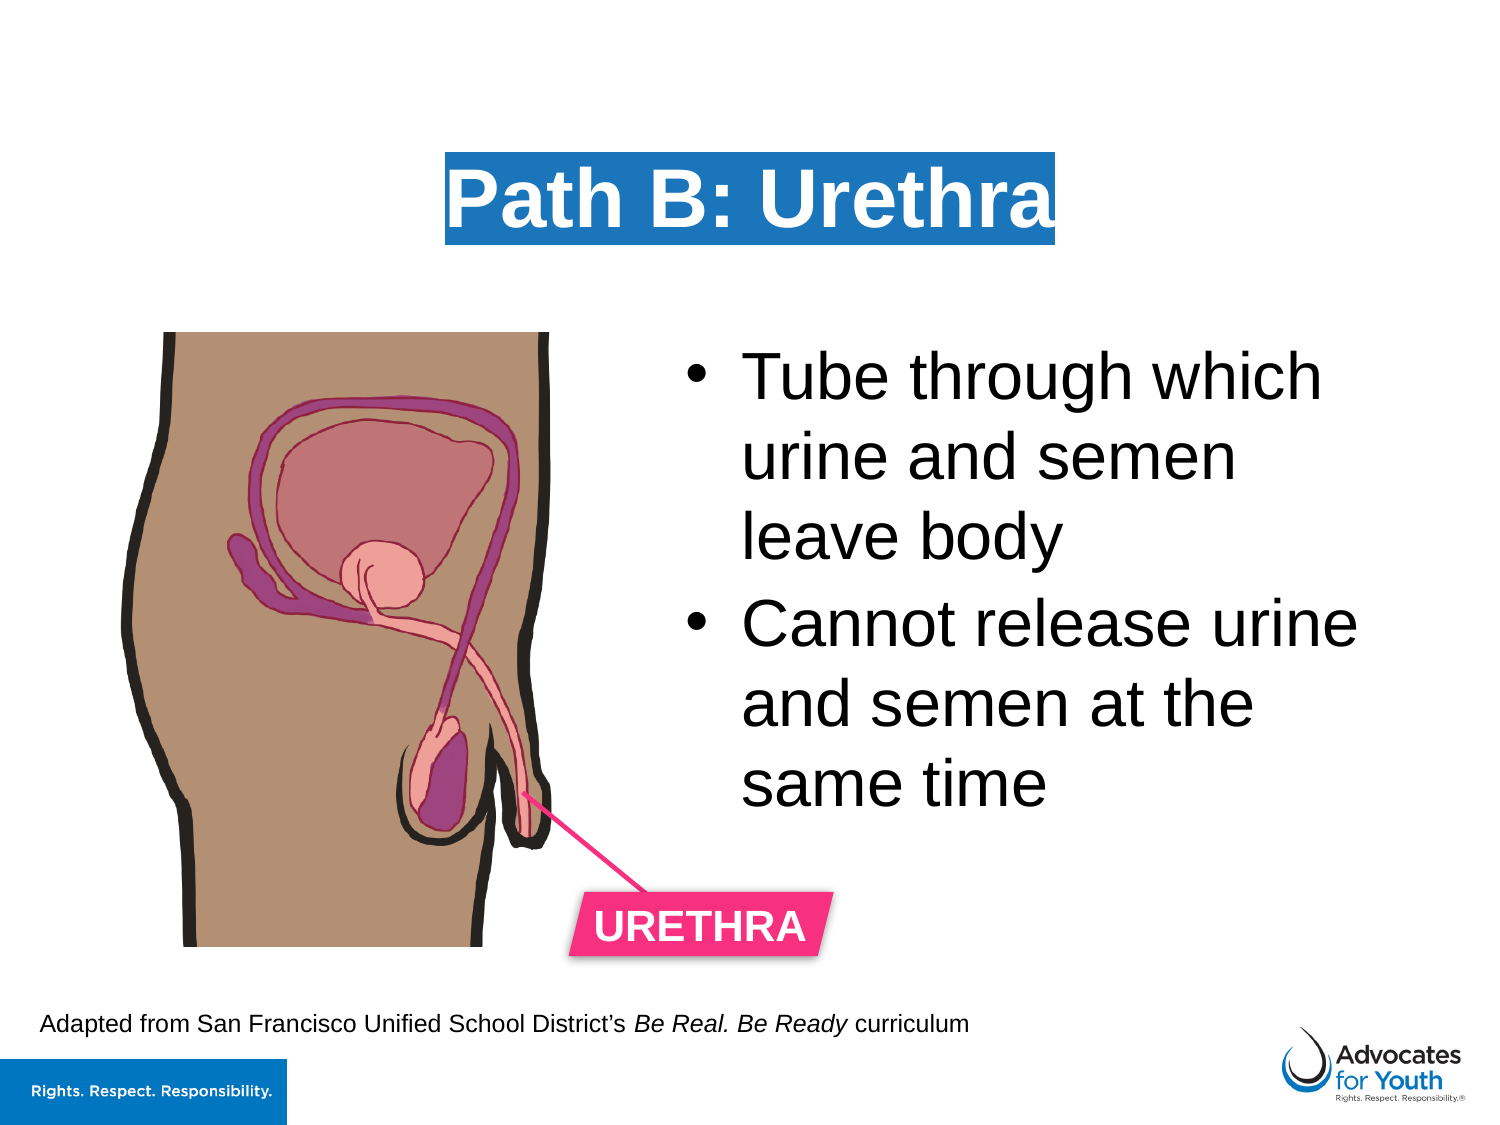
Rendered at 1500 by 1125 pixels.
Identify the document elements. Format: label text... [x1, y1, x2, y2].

list Tube through which urine and semen leave body Cannot release urine and semen at the same time [651, 324, 1388, 1000]
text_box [522, 792, 674, 917]
picture [1263, 1015, 1489, 1117]
picture [21, 332, 709, 948]
picture [0, 1059, 287, 1125]
text_box URETHRA [578, 882, 854, 965]
text_box Adapted from San Francisco Unified School District’s Be Real. Be Ready curriculum [24, 999, 1270, 1045]
title Path B: Urethra [112, 99, 1388, 288]
